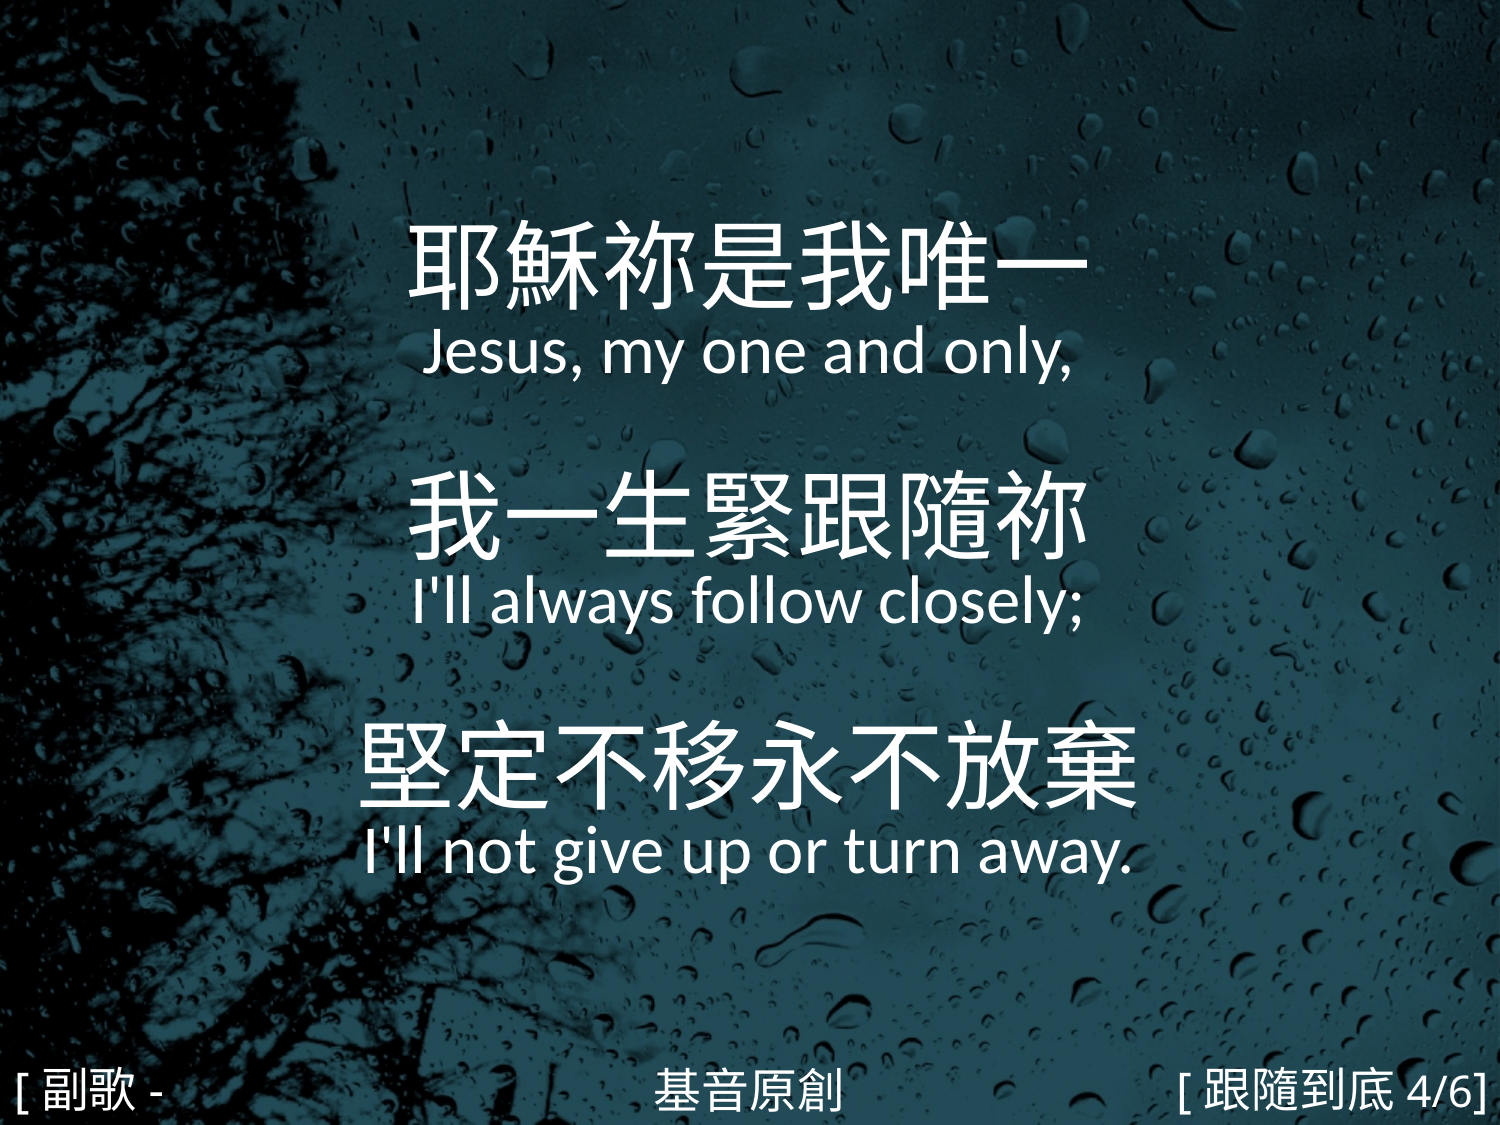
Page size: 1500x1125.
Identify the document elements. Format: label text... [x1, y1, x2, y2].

picture [0, 0, 1500, 1053]
text_box 耶穌祢是我唯一 Jesus, my one and only, 我一生緊跟隨祢 I'll always follow closely; 堅定不移永不放棄 I'll not give up or turn away. [0, 219, 1499, 1013]
text_box 基音原創 [0, 1053, 1500, 1125]
